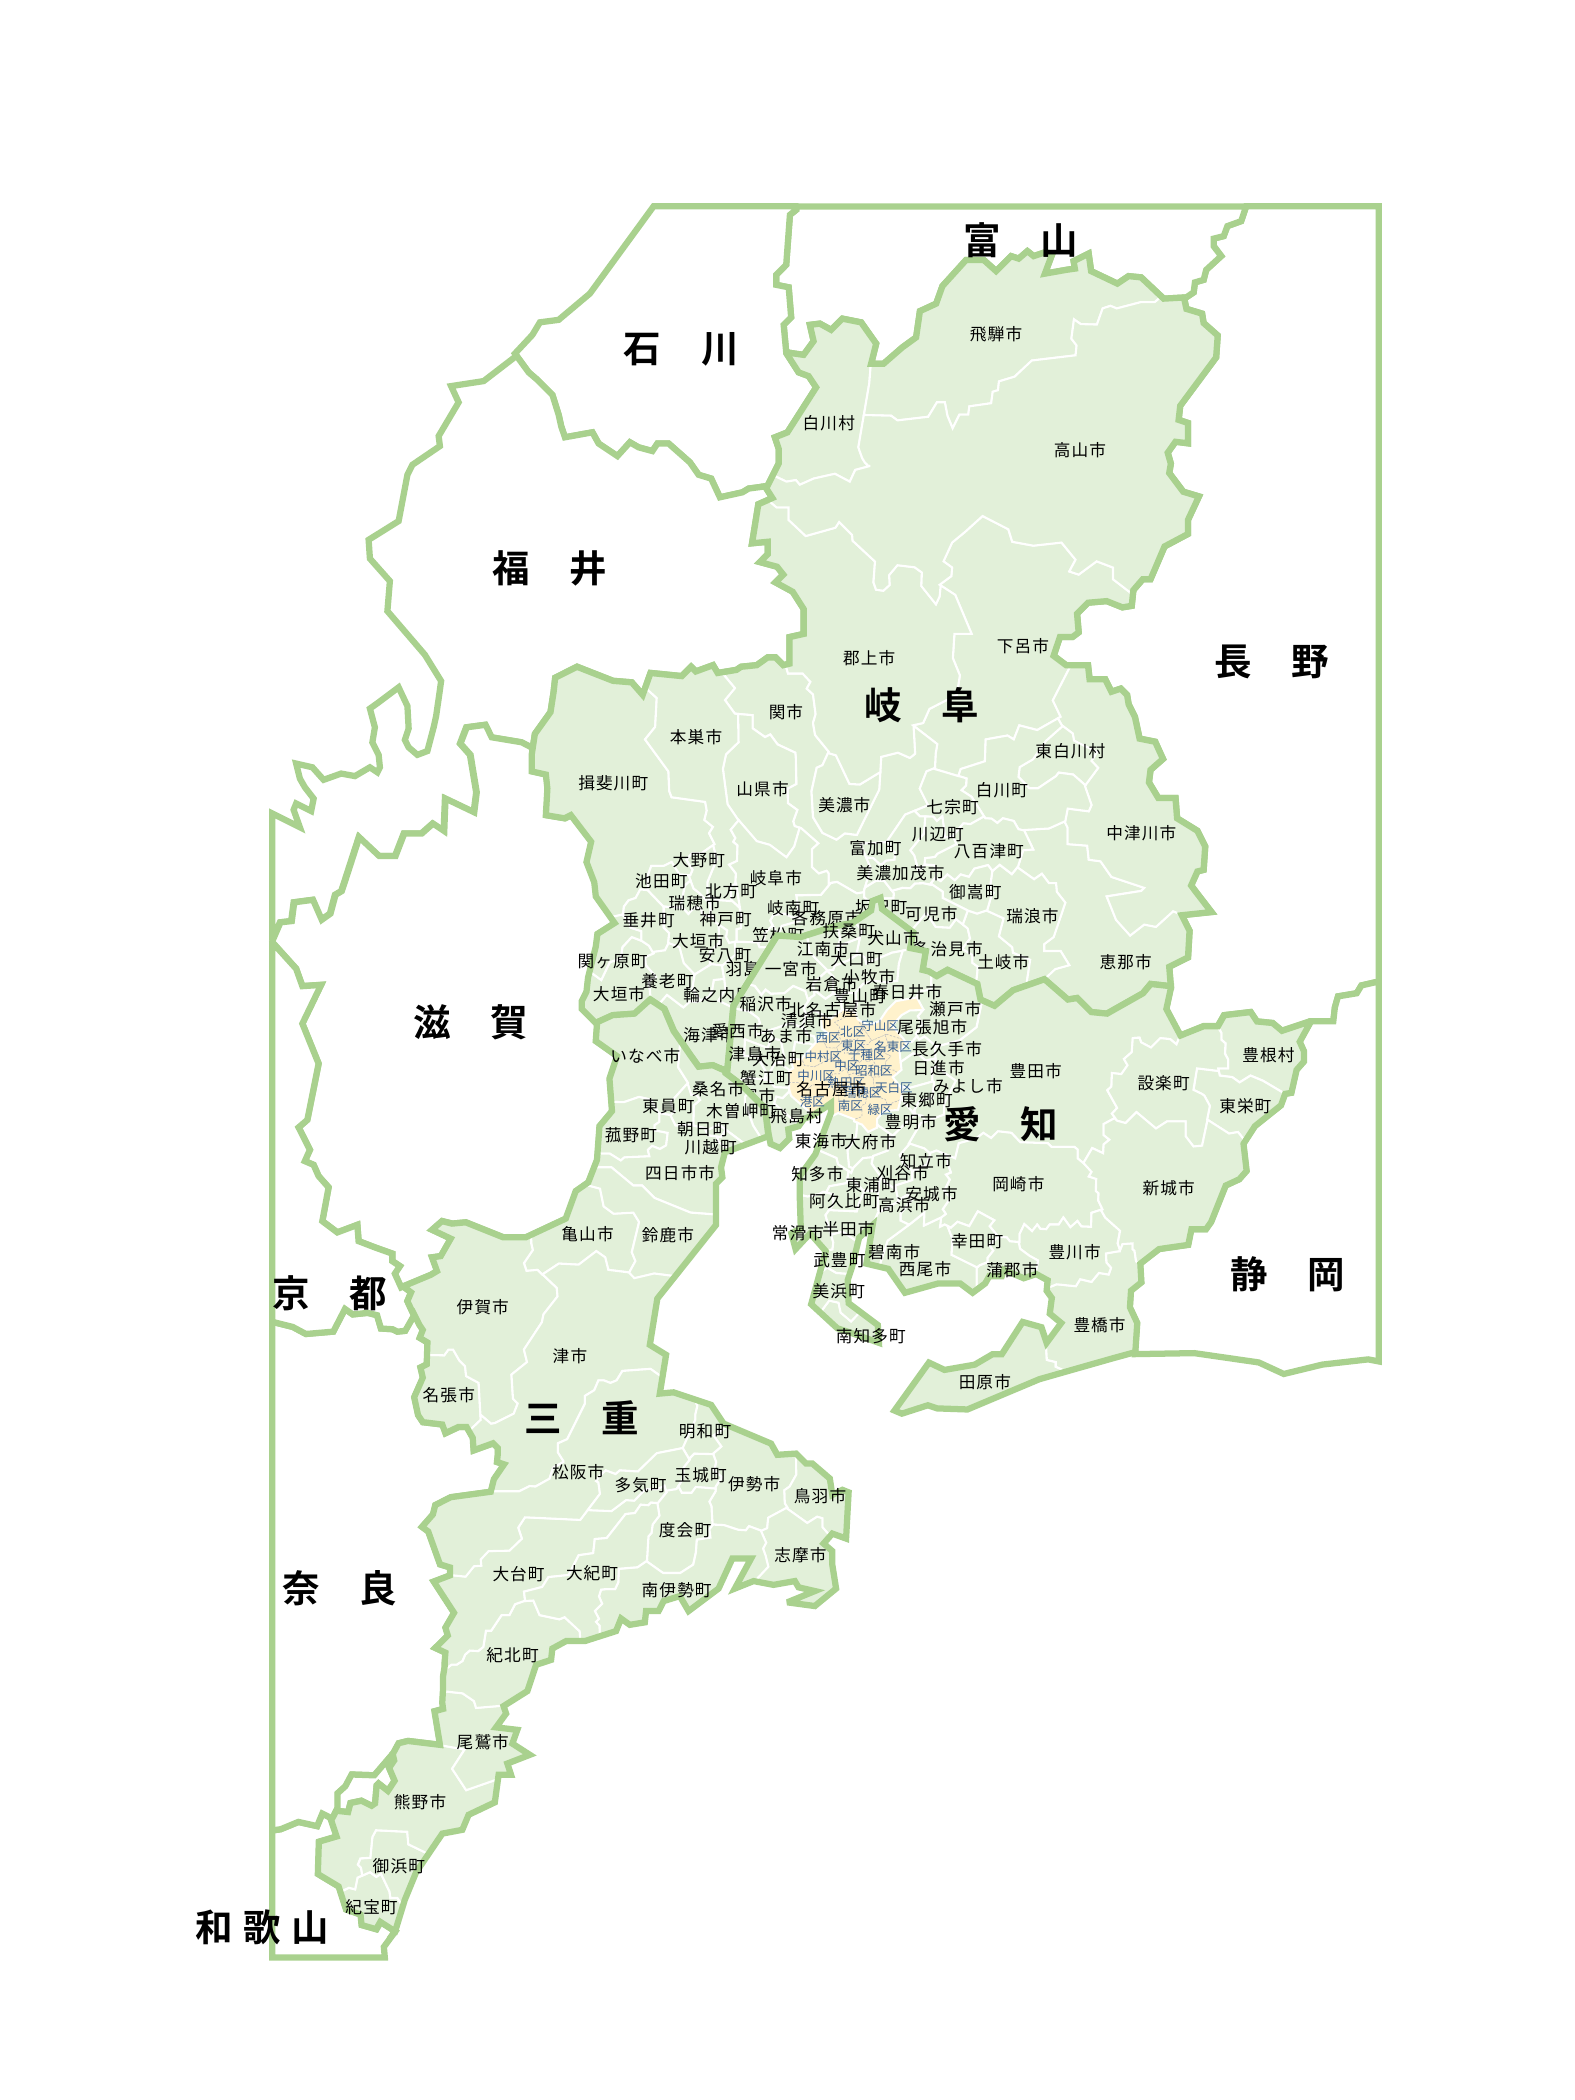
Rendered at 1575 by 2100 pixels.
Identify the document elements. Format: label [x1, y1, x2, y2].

text_box [272, 206, 1379, 1958]
text_box [174, 209, 1361, 1958]
